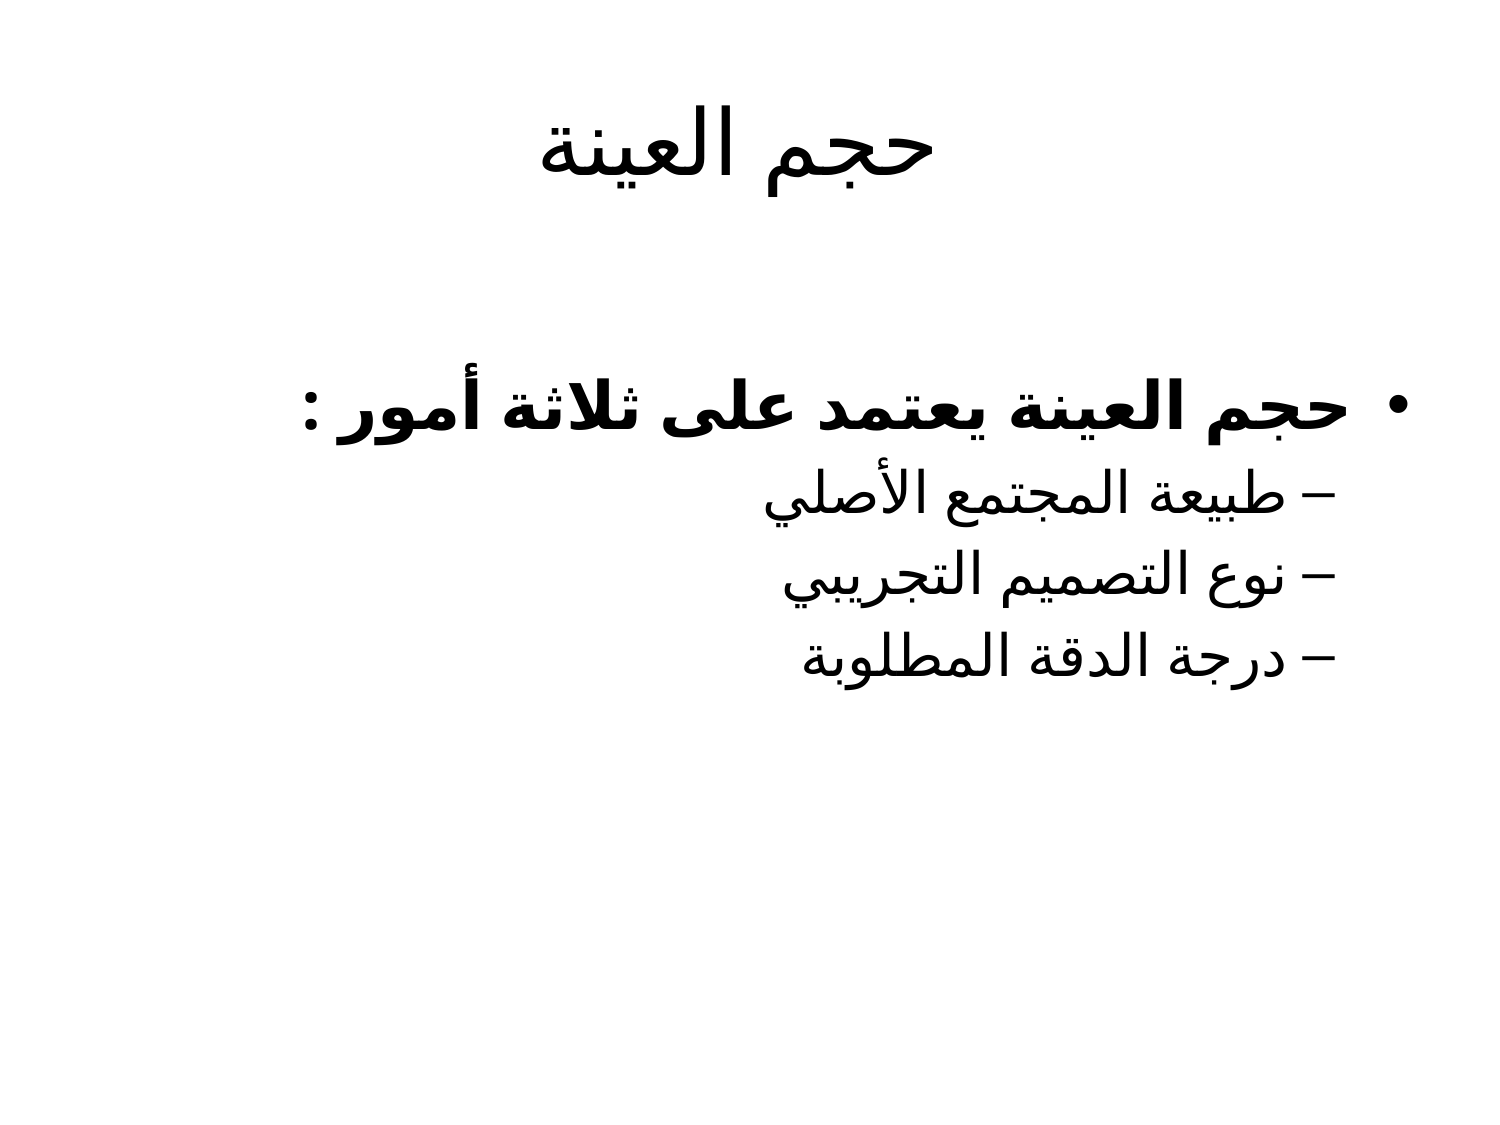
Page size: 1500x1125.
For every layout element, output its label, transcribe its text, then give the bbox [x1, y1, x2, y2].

title حجم العينة [75, 45, 1425, 233]
list حجم العينة يعتمد على ثلاثة أمور : طبيعة المجتمع الأصلي نوع التصميم التجريبي درجة الدقة المطلوبة [75, 262, 1425, 1005]
